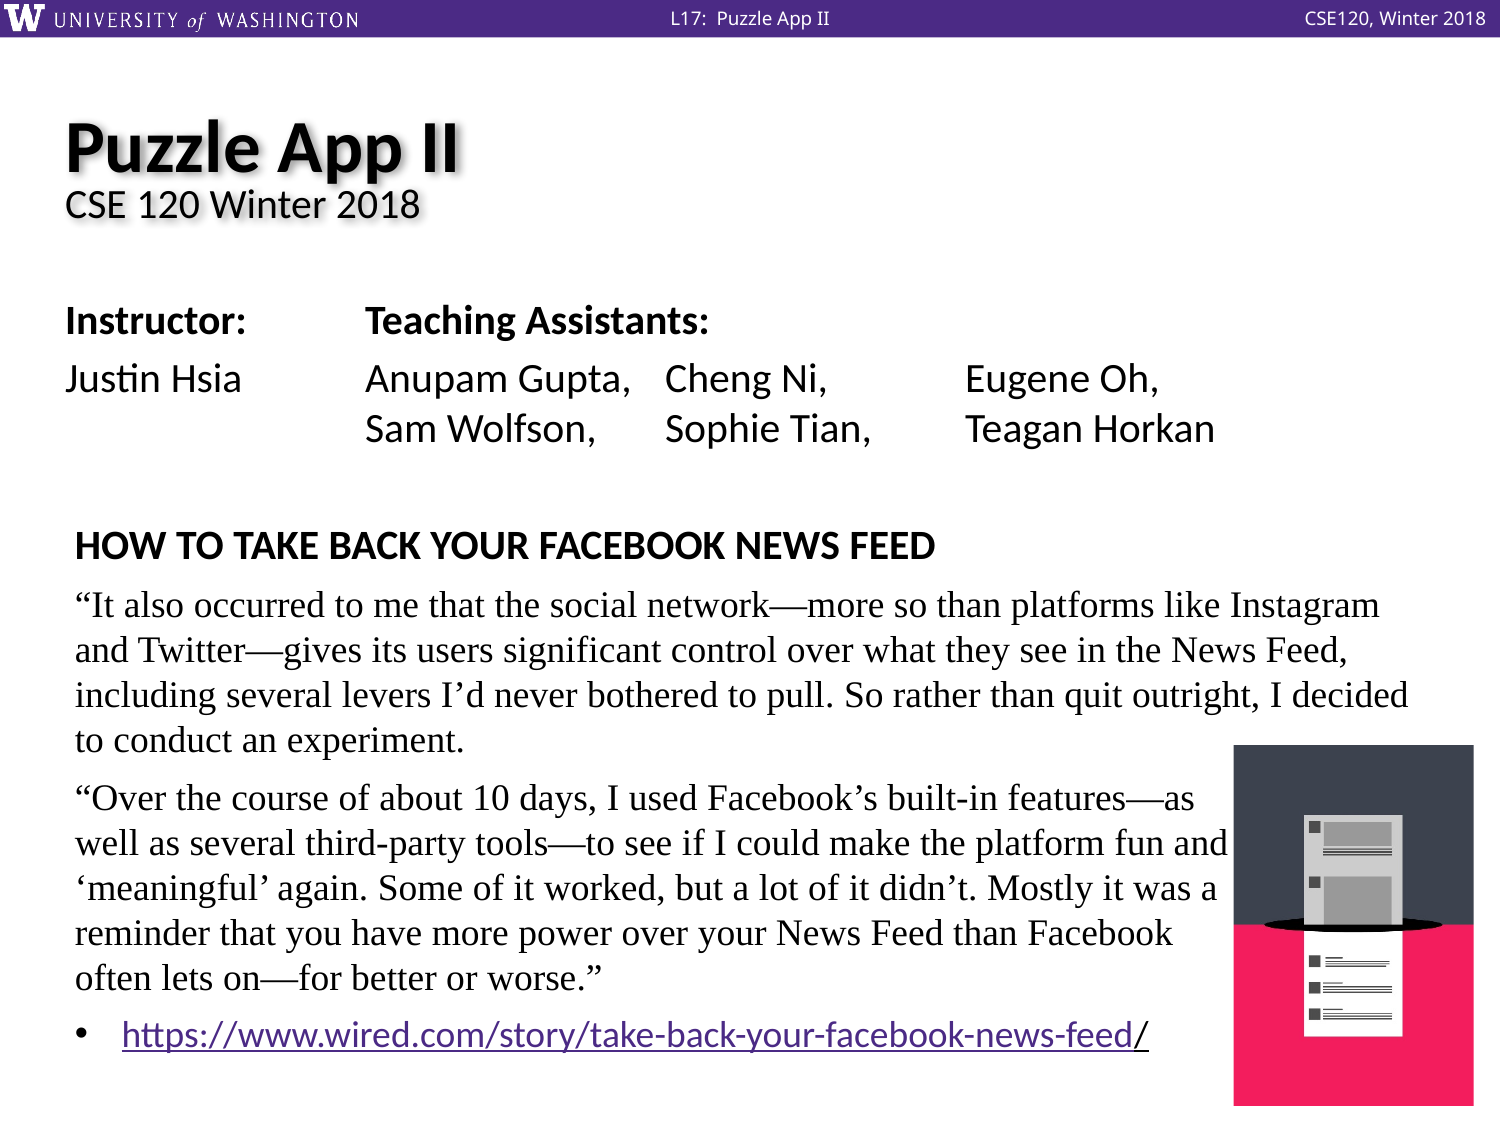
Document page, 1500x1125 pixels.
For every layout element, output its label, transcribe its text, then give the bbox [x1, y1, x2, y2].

subtitle Instructor: Teaching Assistants: Justin Hsia Anupam Gupta, Cheng Ni, Eugene Oh, Sam Wolfson, Sophie Tian, Teagan Horkan [49, 284, 1423, 466]
text_box HOW TO TAKE BACK YOUR FACEBOOK NEWS FEED “It also occurred to me that the social network—more so than platforms like Instagram and Twitter—gives its users significant control over what they see in the News Feed, including several levers I’d never bothered to pull. So rather than quit outright, I decided to conduct an experiment. “Over the course of about 10 days, I used Facebook’s built-in features—as well as several third-party tools—to see if I could make the platform fun and ‘meaningful’ again. Some of it worked, but a lot of it didn’t. Mostly it was a reminder that you have more power over your News Feed than Facebook often lets on—for better or worse.” https://www.wired.com/story/take-back-your-facebook-news-feed/ [59, 510, 1440, 1063]
title Puzzle App II CSE 120 Winter 2018 [49, 49, 1326, 284]
picture [4, 4, 358, 32]
picture [1233, 745, 1474, 1106]
